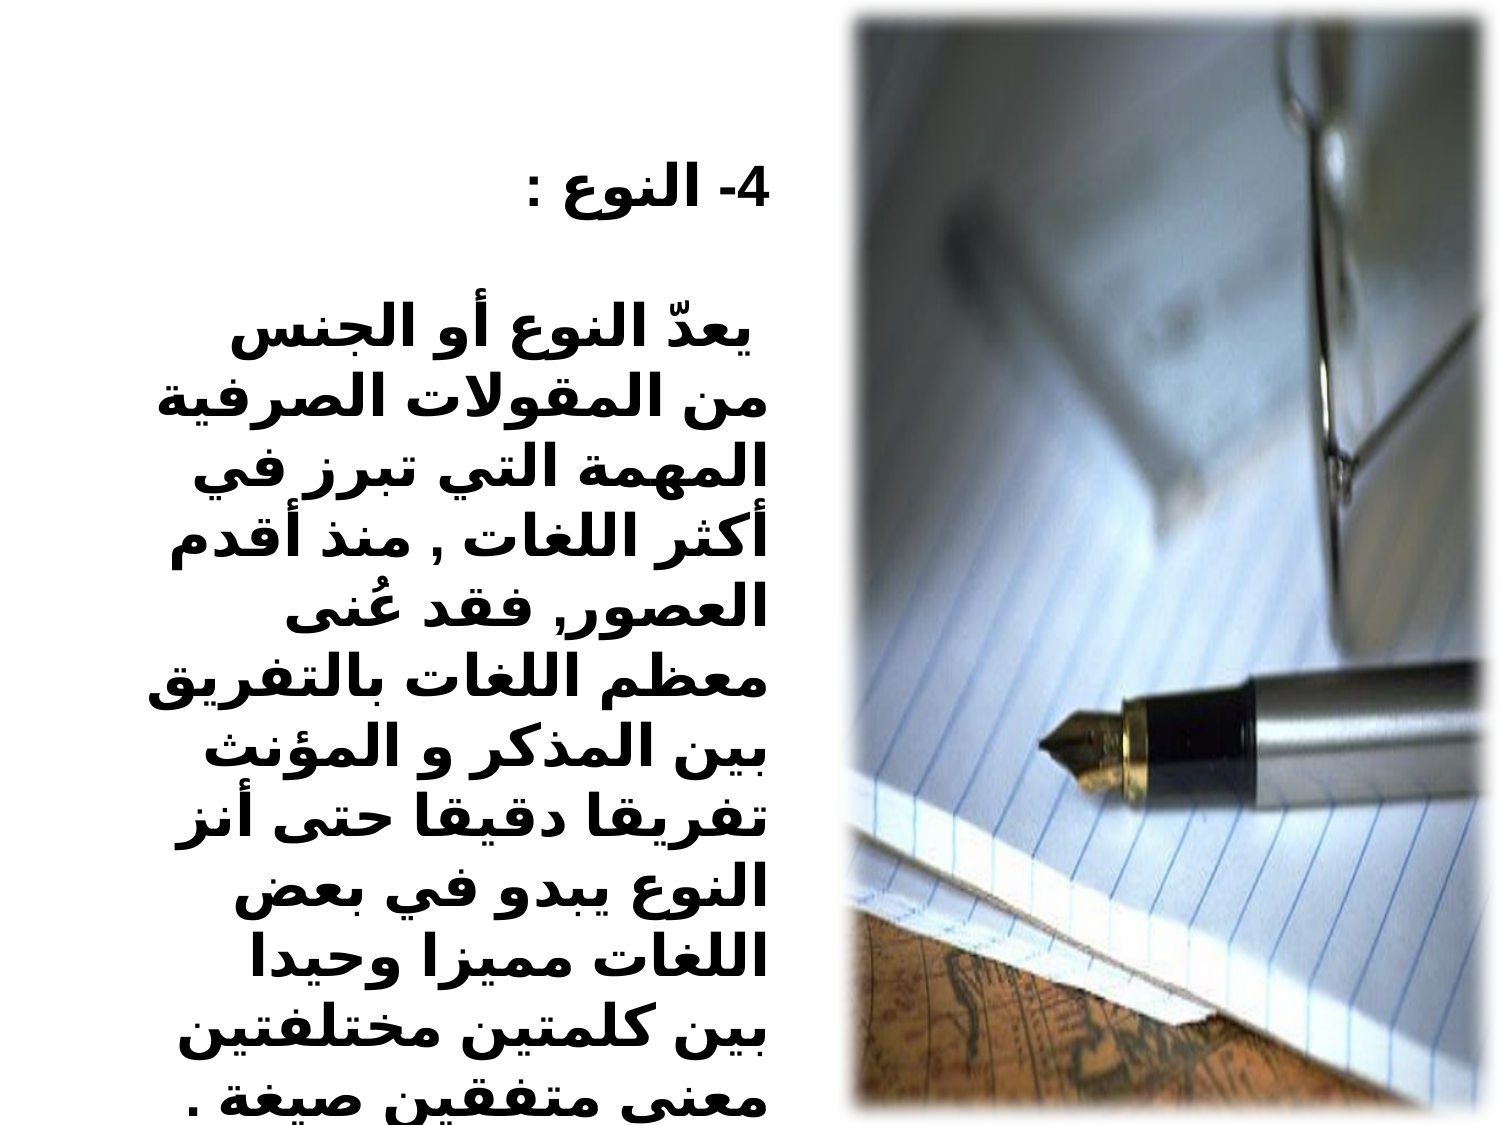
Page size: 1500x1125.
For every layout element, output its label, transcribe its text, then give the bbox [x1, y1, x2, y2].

text_box 4- النوع : يعدّ النوع أو الجنس من المقولات الصرفية المهمة التي تبرز في أكثر اللغات , منذ أقدم العصور, فقد عُنى معظم اللغات بالتفريق بين المذكر و المؤنث تفريقا دقيقا حتى أنز النوع يبدو في بعض اللغات مميزا وحيدا بين كلمتين مختلفتين معنى متفقين صيغة . [128, 140, 786, 1125]
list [837, 0, 1500, 1125]
